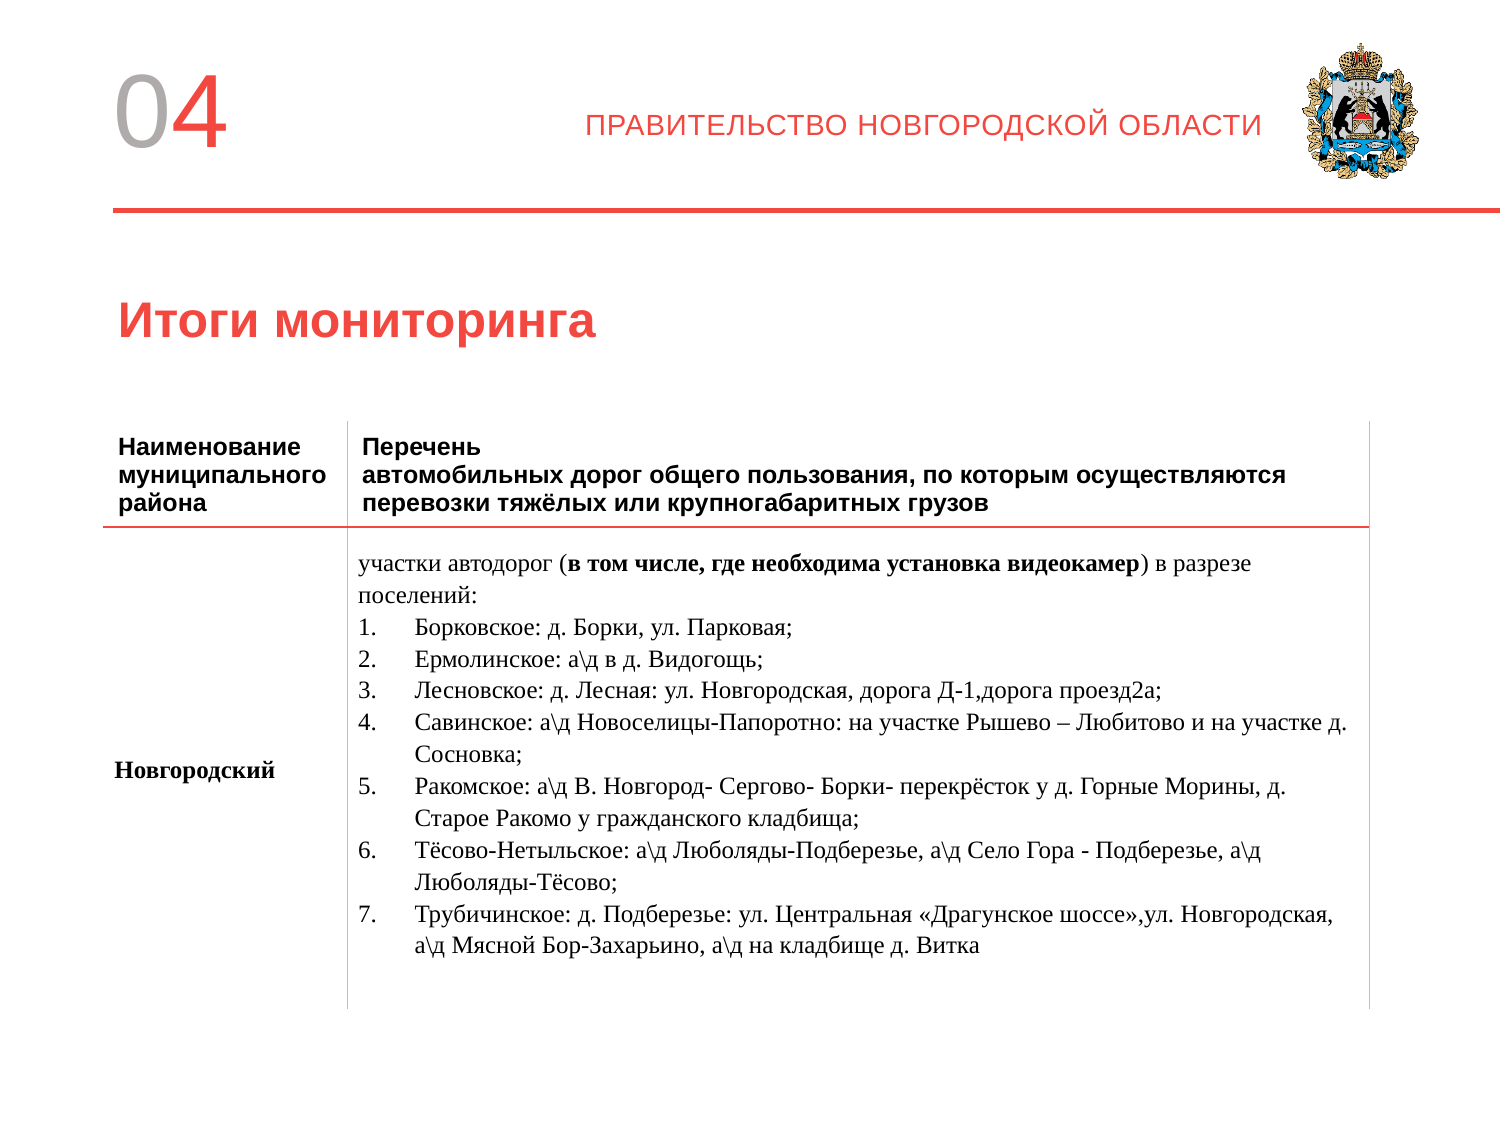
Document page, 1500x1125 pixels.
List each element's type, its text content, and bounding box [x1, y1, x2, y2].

table_cell участки автодорог (в том числе, где необходима установка видеокамер) в разрезе поселений: Борковское: д. Борки, ул. Парковая; Ермолинское: а\д в д. Видогощь; Лесновское: д. Лесная: ул. Новгородская, дорога Д-1,дорога проезд2а; Савинское: а\д Новоселицы-Папоротно: на участке Рышево – Любитово и на участке д. Сосновка; Ракомское: а\д В. Новгород- Сергово- Борки- перекрёсток у д. Горные Морины, д. Старое Ракомо у гражданского кладбища; Тёсово-Нетыльское: а\д Люболяды-Подберезье, а\д Село Гора - Подберезье, а\д Люболяды-Тёсово; Трубичинское: д. Подберезье: ул. Центральная «Драгунское шоссе»,ул. Новгородская, а\д Мясной Бор-Захарьино, а\д на кладбище д. Витка [348, 528, 1369, 1009]
table_header Перечень автомобильных дорог общего пользования, по которым осуществляются перевозки тяжёлых или крупногабаритных грузов [348, 423, 1369, 526]
text_box Итоги мониторинга [103, 287, 1370, 375]
text_box ПРАВИТЕЛЬСТВО НОВГОРОДСКОЙ ОБЛАСТИ [570, 102, 1302, 147]
table_cell Новгородский [103, 528, 347, 1009]
picture [1302, 43, 1419, 179]
text_box 04 [98, 36, 312, 177]
table_header Наименование муниципального района [103, 423, 347, 526]
